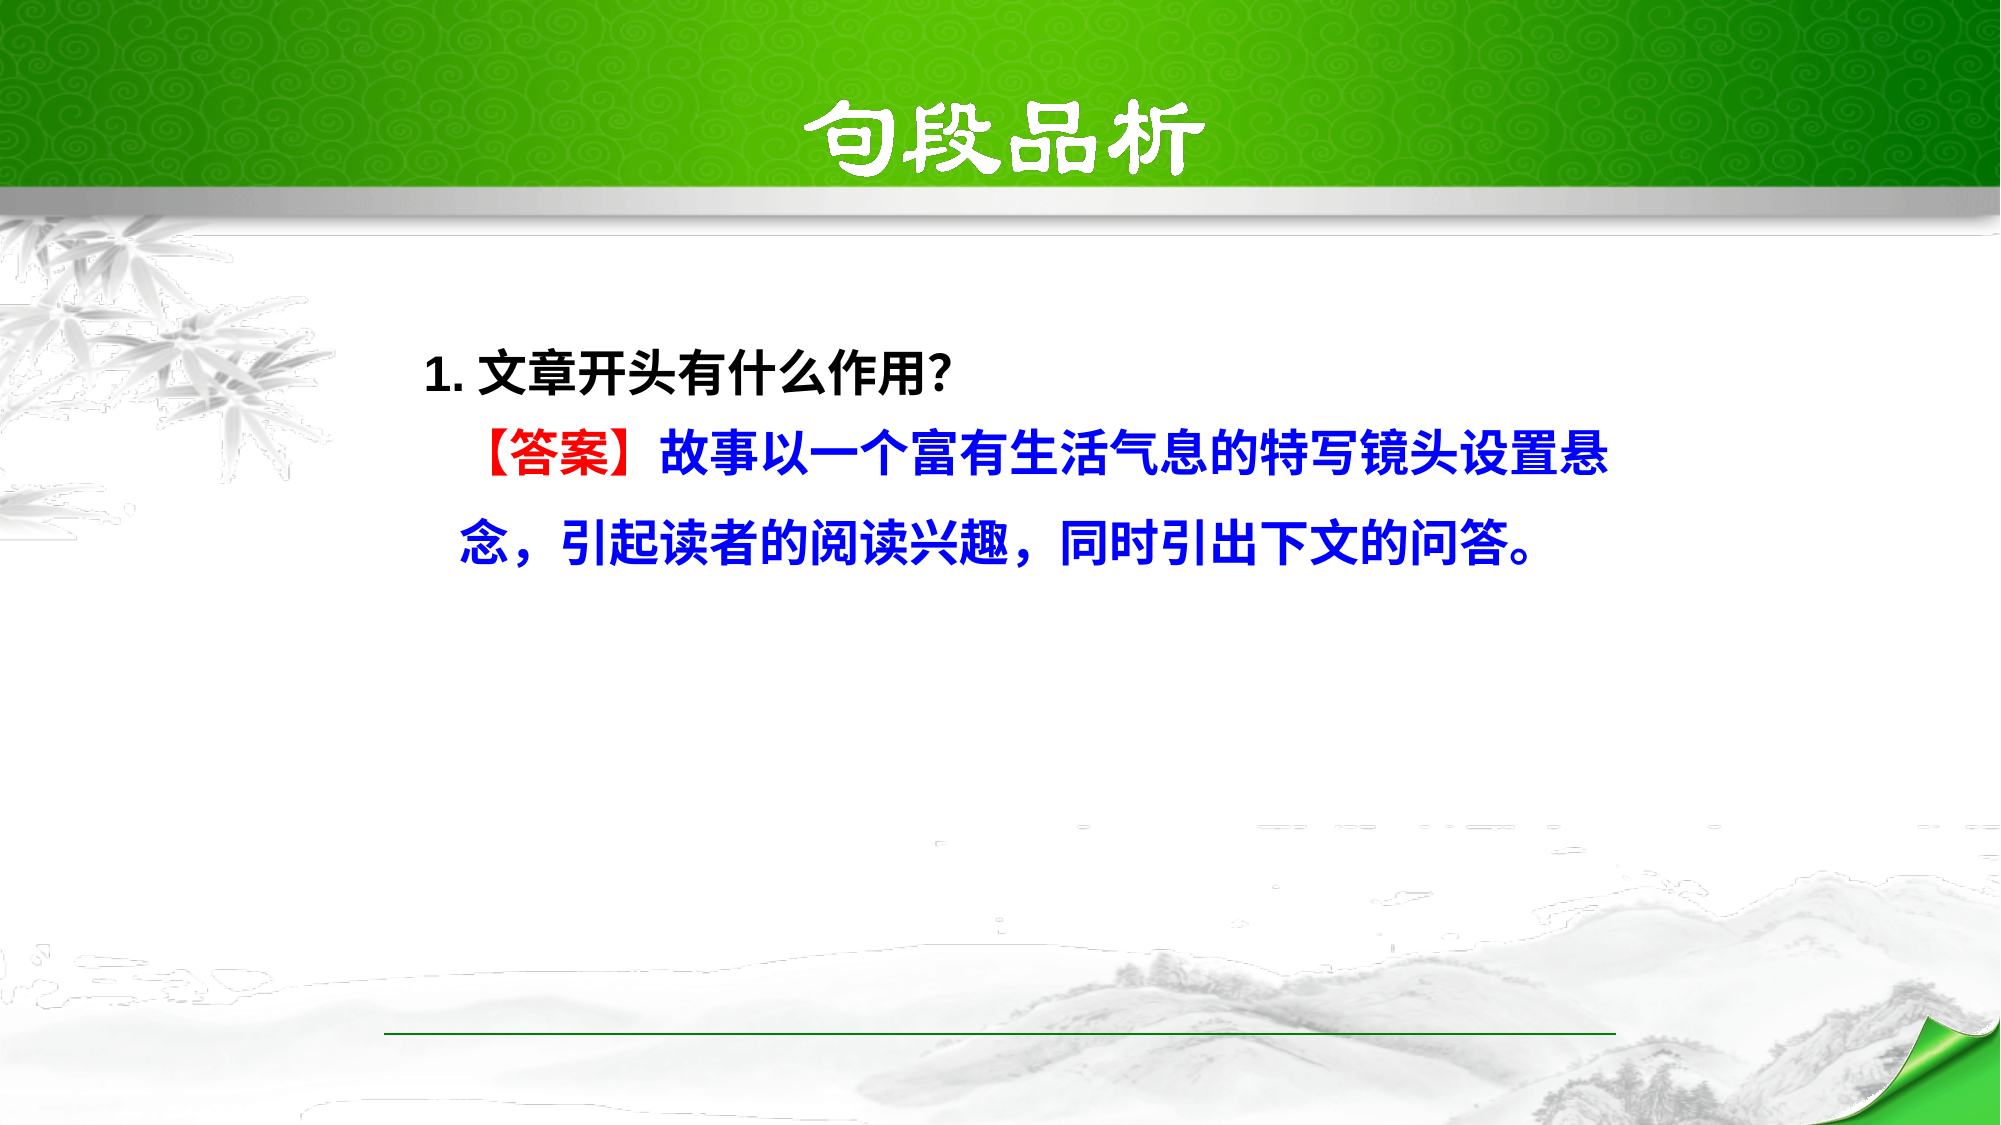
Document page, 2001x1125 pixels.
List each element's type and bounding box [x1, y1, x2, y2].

picture [0, 779, 2000, 1125]
picture [0, 0, 2000, 570]
